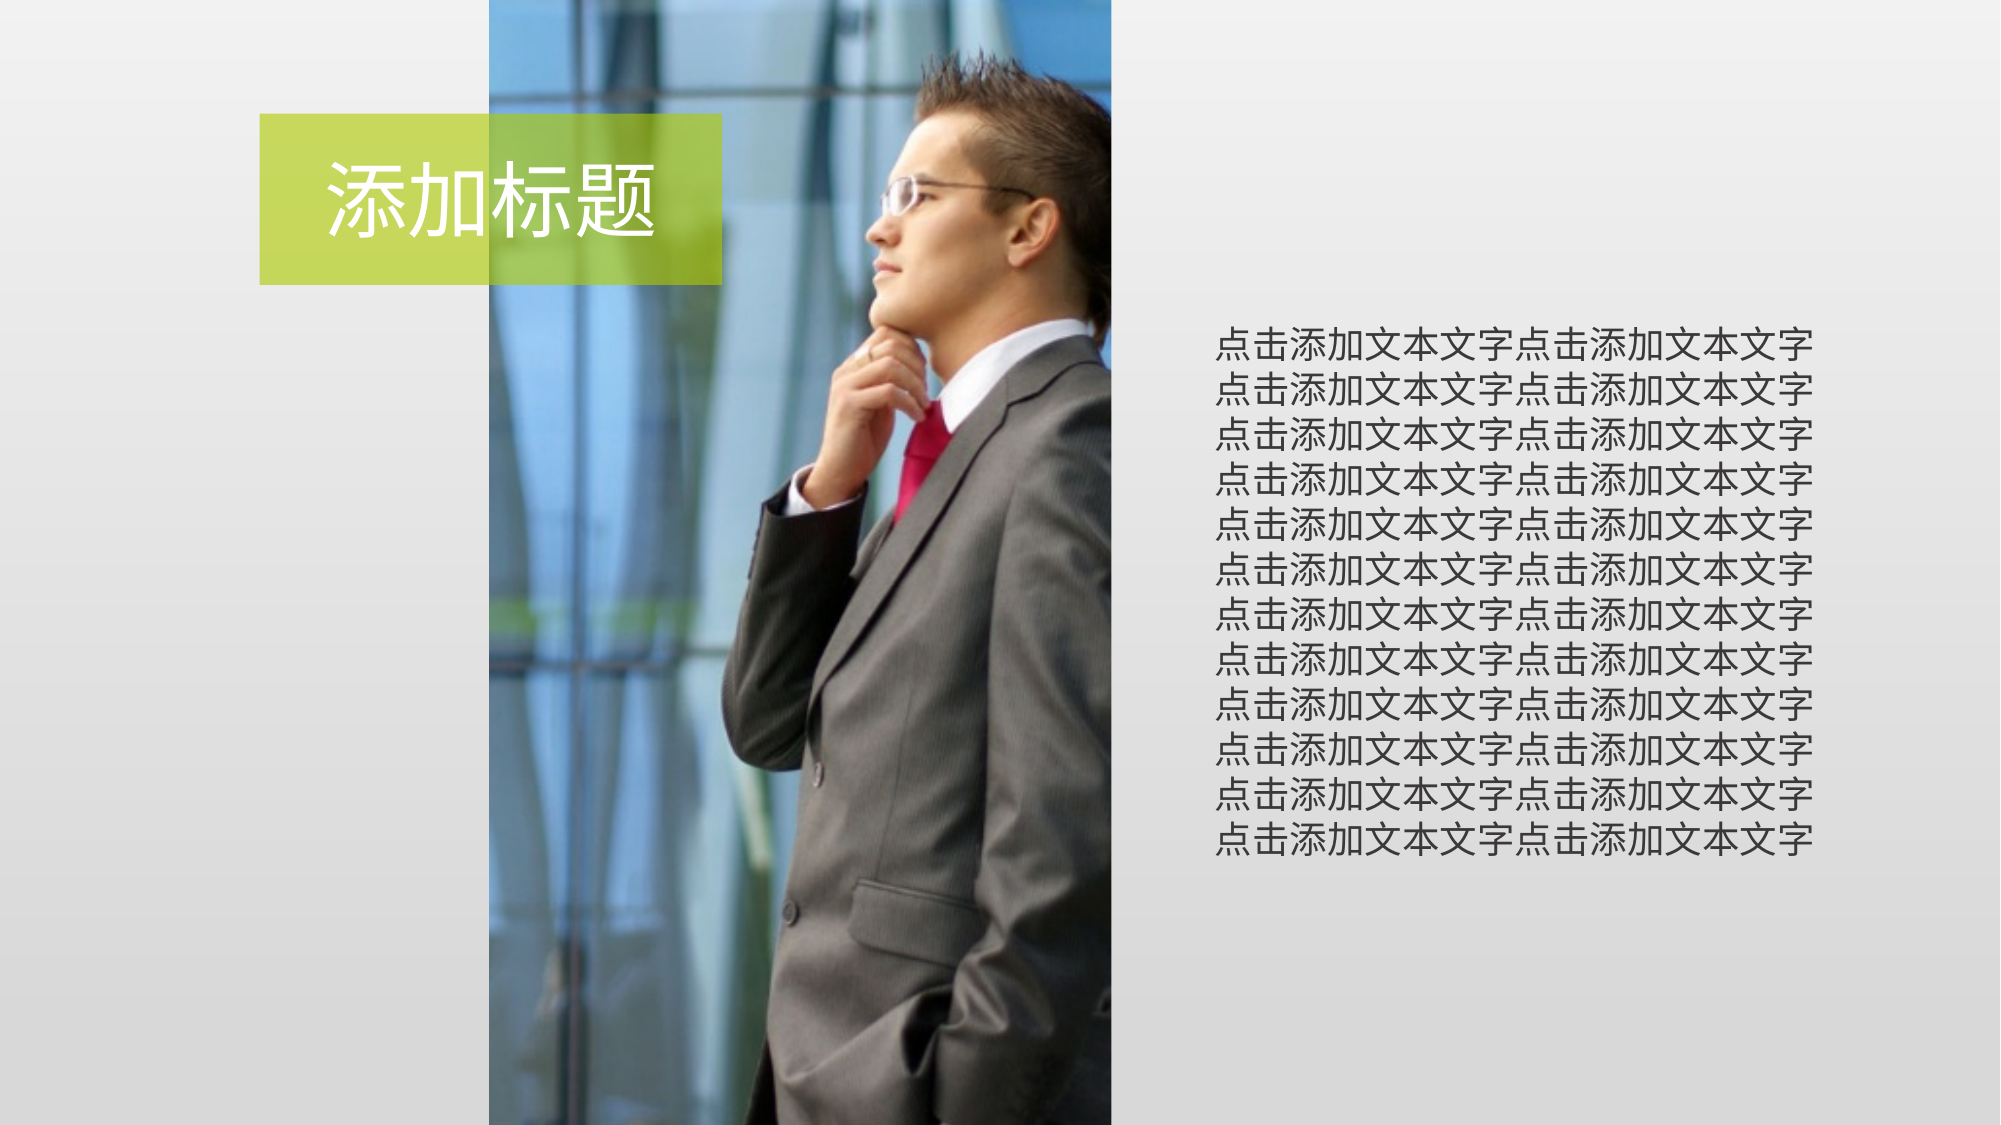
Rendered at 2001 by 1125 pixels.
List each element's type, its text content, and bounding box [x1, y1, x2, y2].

text_box [259, 113, 483, 285]
text_box 点击添加文本文字点击添加文本文字 点击添加文本文字点击添加文本文字 点击添加文本文字点击添加文本文字 点击添加文本文字点击添加文本文字 点击添加文本文字点击添加文本文字 点击添加文本文字点击添加文本文字 点击添加文本文字点击添加文本文字 点击添加文本文字点击添加文本文字 点击添加文本文字点击添加文本文字 点击添加文本文字点击添加文本文字 点击添加文本文字点击添加文本文字 点击添加文本文字点击添加文本文字 [1199, 313, 1830, 869]
picture [488, 0, 1112, 1125]
text_box 添加标题 [309, 141, 483, 256]
